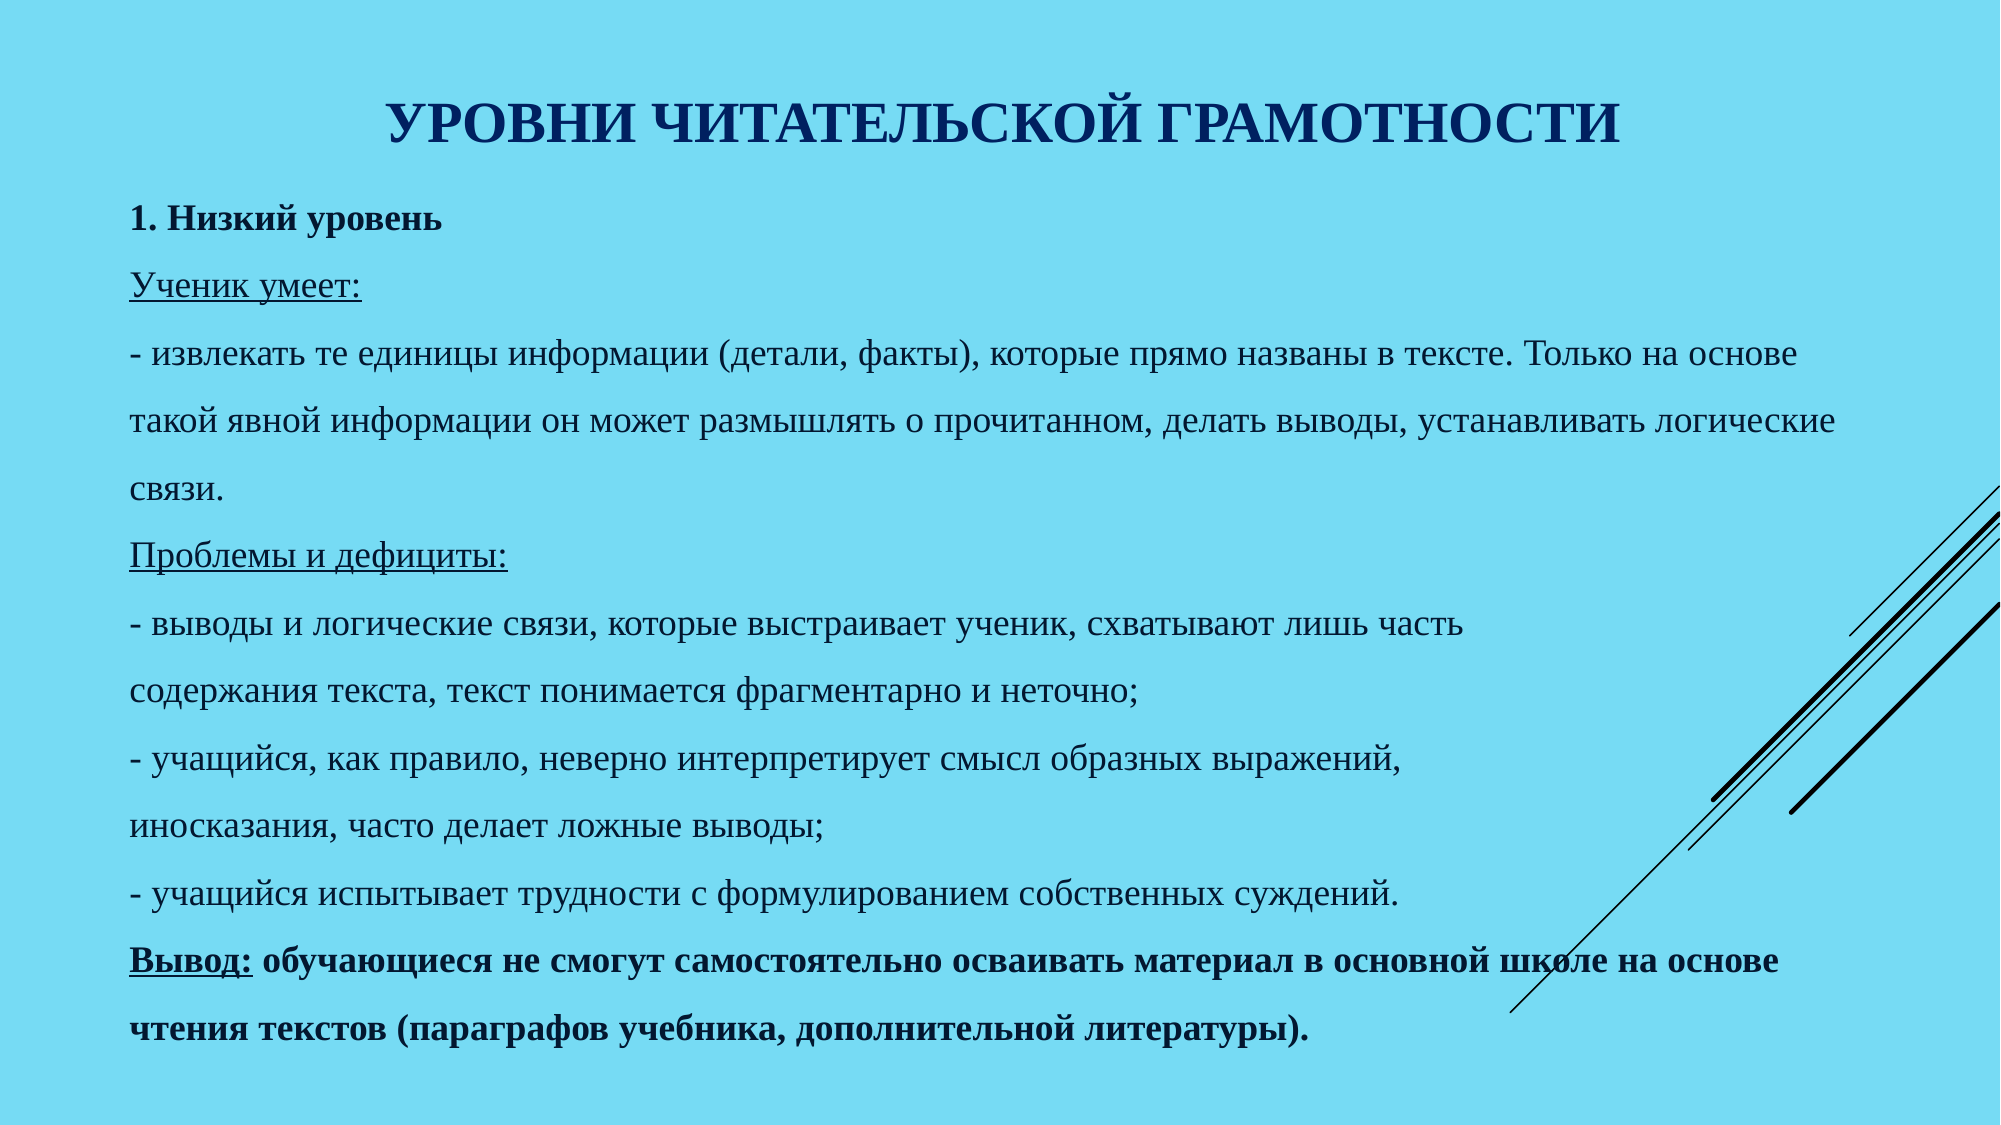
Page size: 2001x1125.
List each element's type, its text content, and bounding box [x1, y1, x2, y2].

text_box 1. Низкий уровень Ученик умеет: - извлекать те единицы информации (детали, факты), которые прямо названы в тексте. Только на основе такой явной информации он может размышлять о прочитанном, делать выводы, устанавливать логические связи. Проблемы и дефициты: - выводы и логические связи, которые выстраивает ученик, схватывают лишь часть содержания текста, текст понимается фрагментарно и неточно; - учащийся, как правило, неверно интерпретирует смысл образных выражений, иносказания, часто делает ложные выводы; - учащийся испытывает трудности с формулированием собственных суждений. Вывод: обучающиеся не смогут самостоятельно осваивать материал в основной школе на основе чтения текстов (параграфов учебника, дополнительной литературы). [114, 163, 1880, 1056]
text_box УРОВНИ ЧИТАТЕЛЬСКОЙ ГРАМОТНОСТИ [209, 77, 1796, 162]
